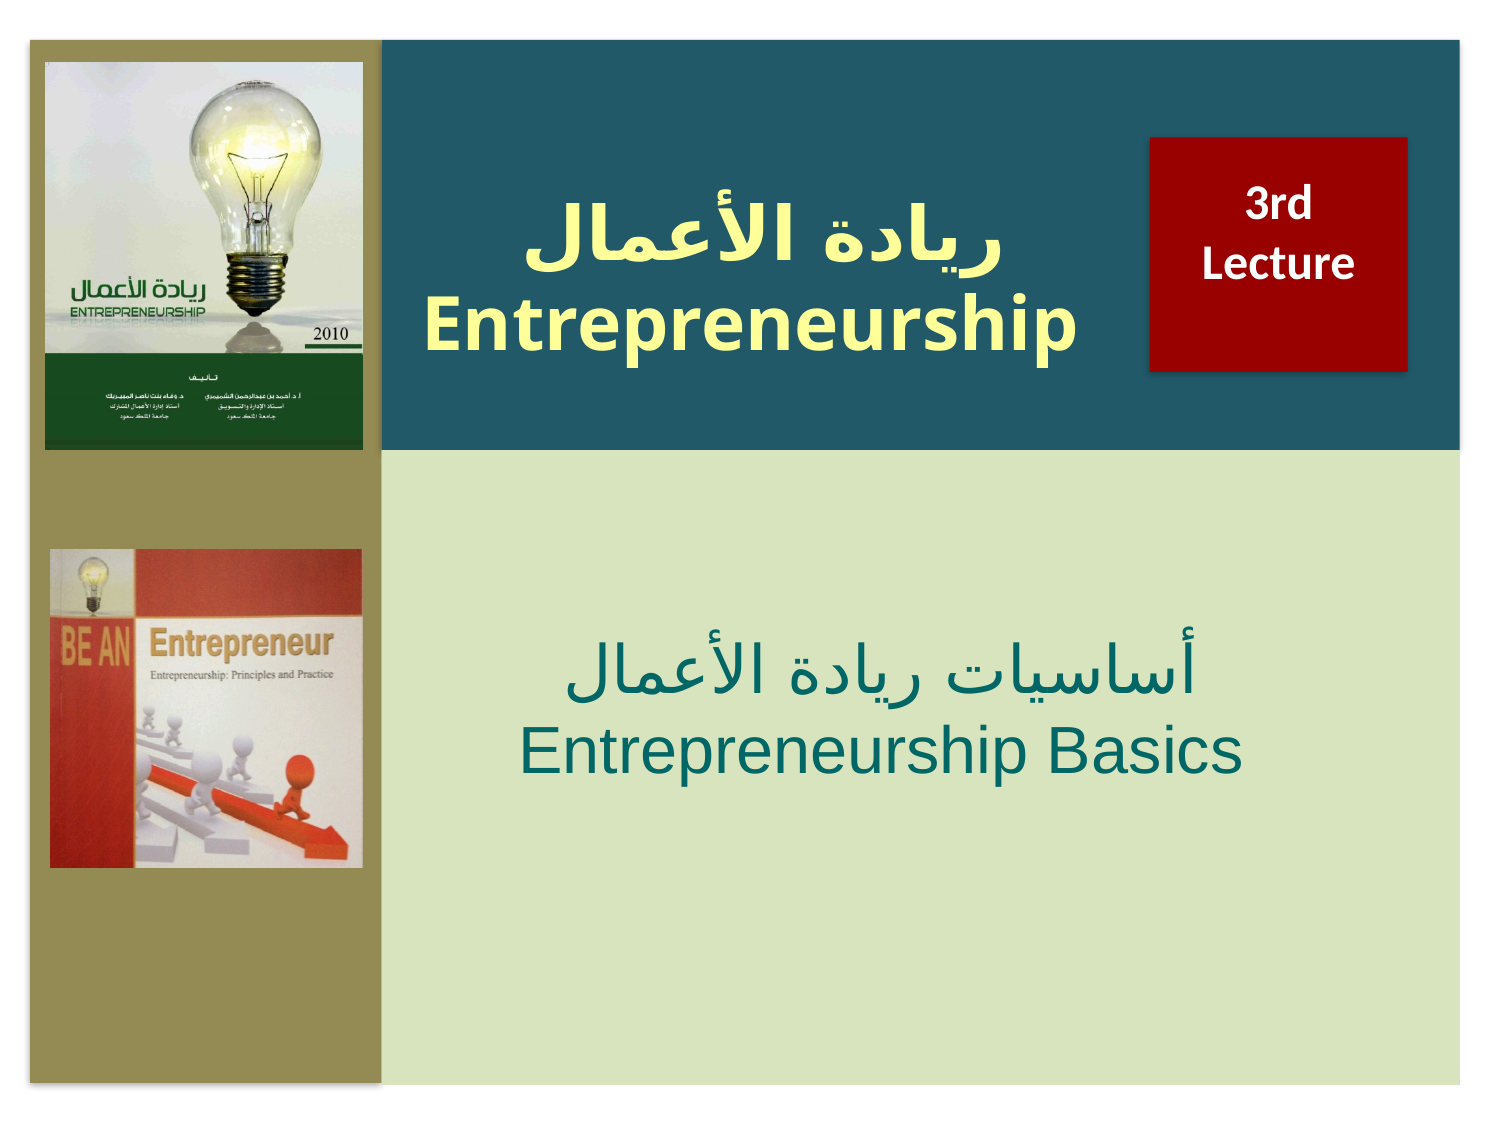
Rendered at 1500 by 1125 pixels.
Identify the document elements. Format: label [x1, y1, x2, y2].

text_box [29, 39, 1461, 1086]
picture [45, 62, 363, 451]
picture [49, 549, 363, 868]
